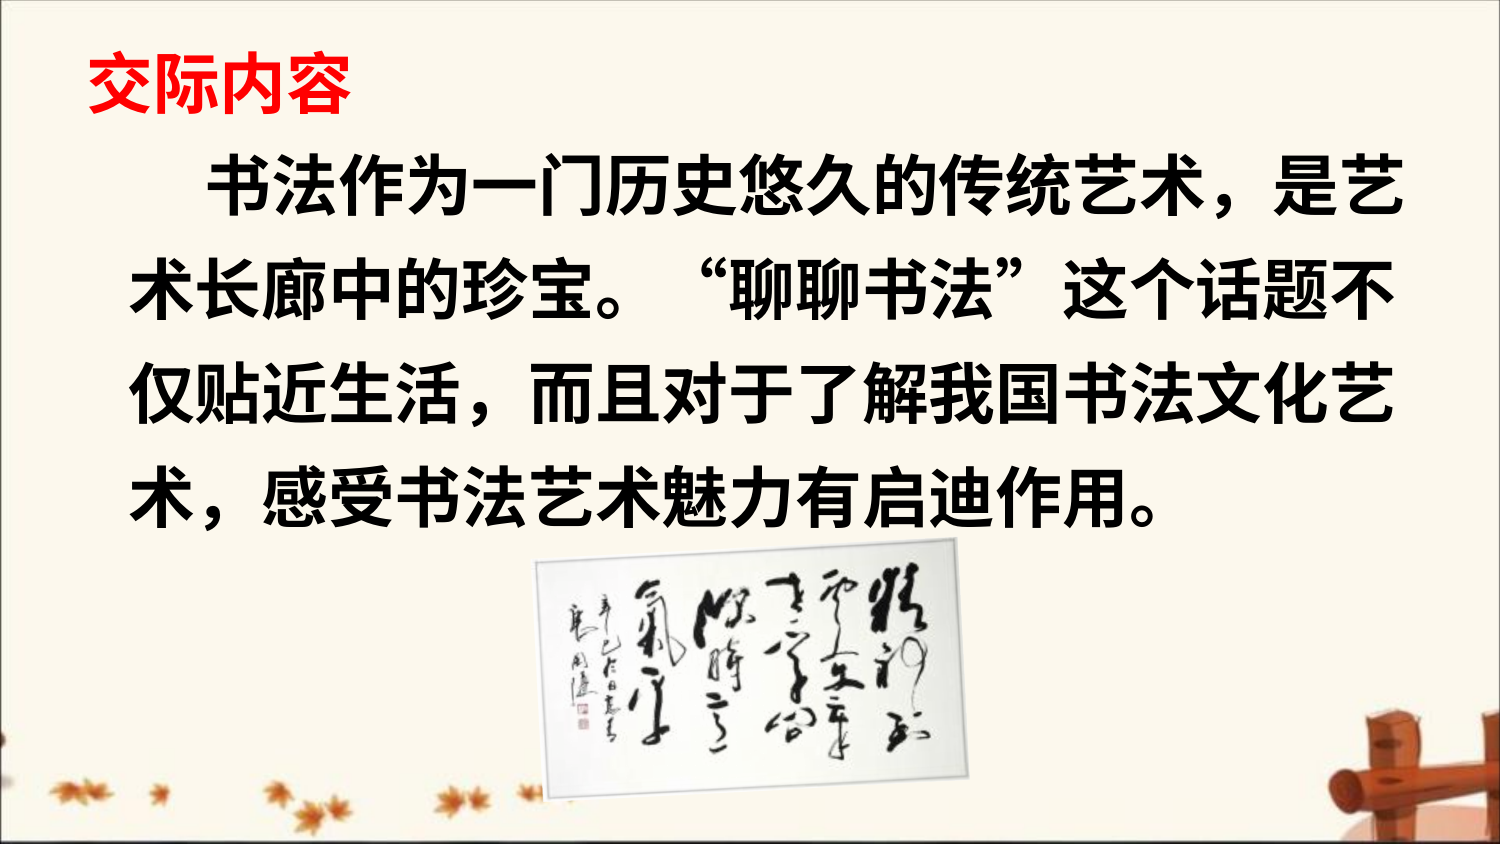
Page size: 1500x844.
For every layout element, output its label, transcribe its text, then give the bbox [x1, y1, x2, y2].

picture [0, 0, 1500, 844]
text_box 交际内容 [71, 34, 397, 129]
text_box 书法作为一门历史悠久的传统艺术，是艺术长廊中的珍宝。“聊聊书法”这个话题不仅贴近生活，而且对于了解我国书法文化艺术，感受书法艺术魅力有启迪作用。 [113, 112, 1429, 543]
